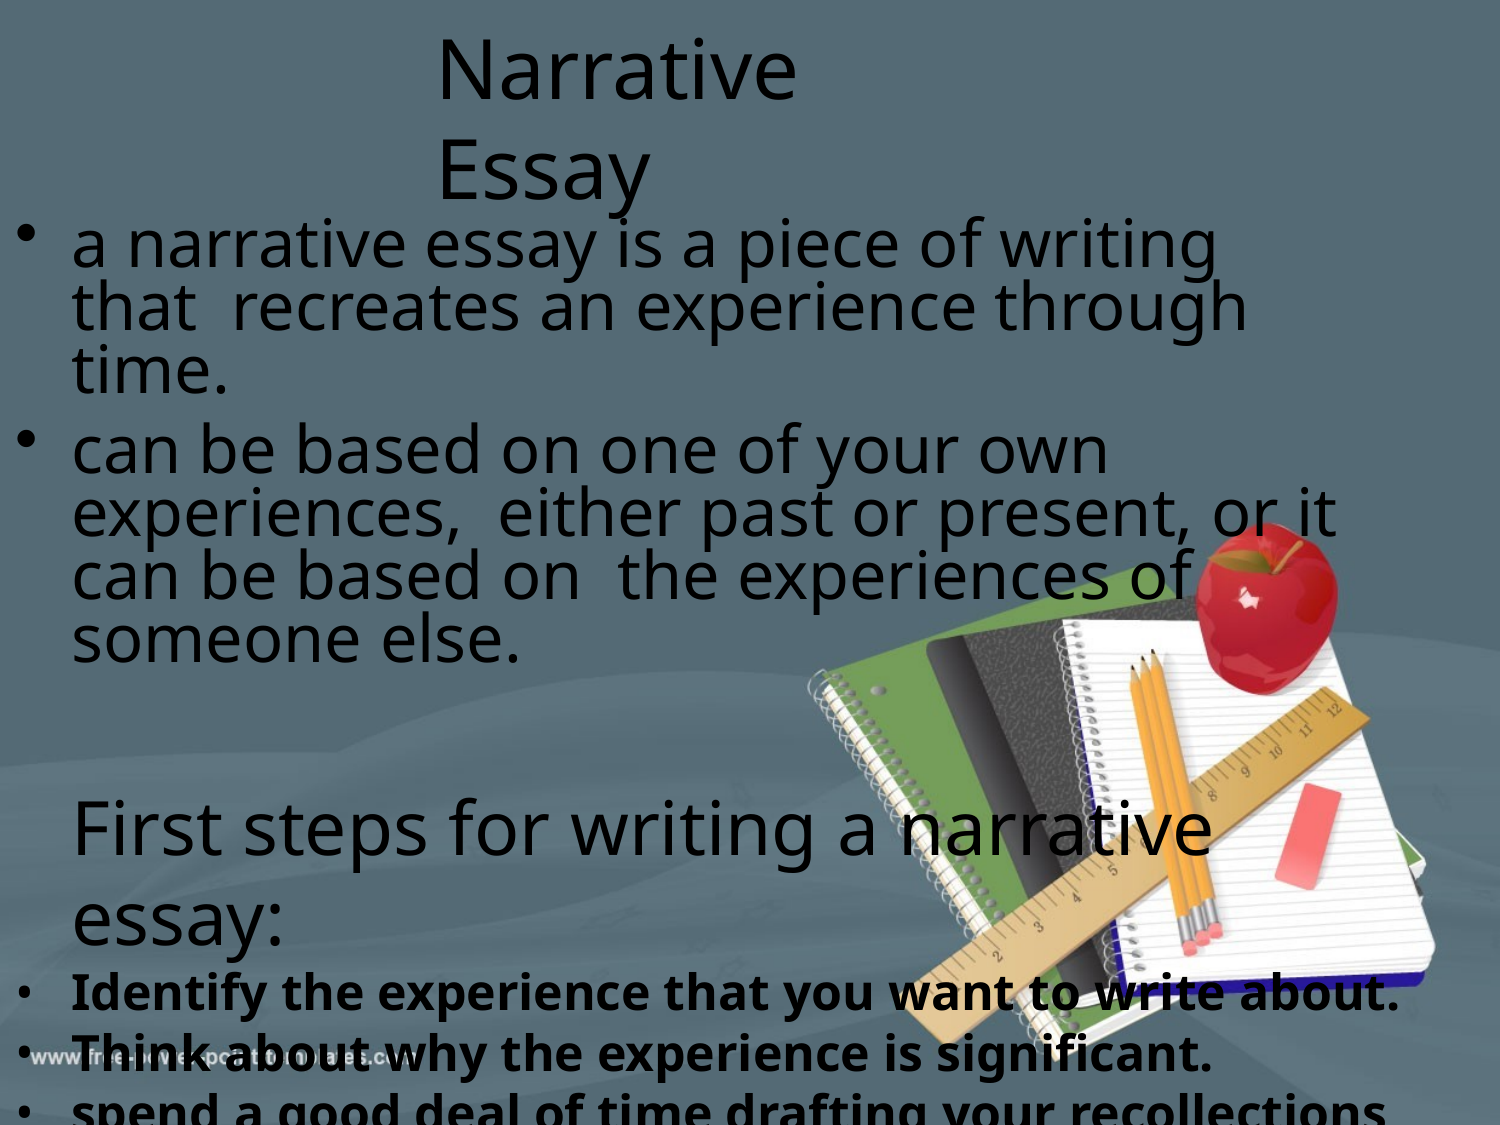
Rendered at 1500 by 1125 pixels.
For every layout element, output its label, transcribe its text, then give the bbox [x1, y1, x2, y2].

text_box a narrative essay is a piece of writing that recreates an experience through time. can be based on one of your own experiences, either past or present, or it can be based on the experiences of someone else. First steps for writing a narrative essay: Identify the experience that you want to write about. Think about why the experience is significant. spend a good deal of time drafting your recollections about the details of the experience. Create an outline of the basic parts of your narrative. [12, 199, 1422, 1125]
picture [0, 0, 1500, 1125]
footer [510, 1046, 990, 1103]
title Narrative Essay [433, 14, 1025, 199]
